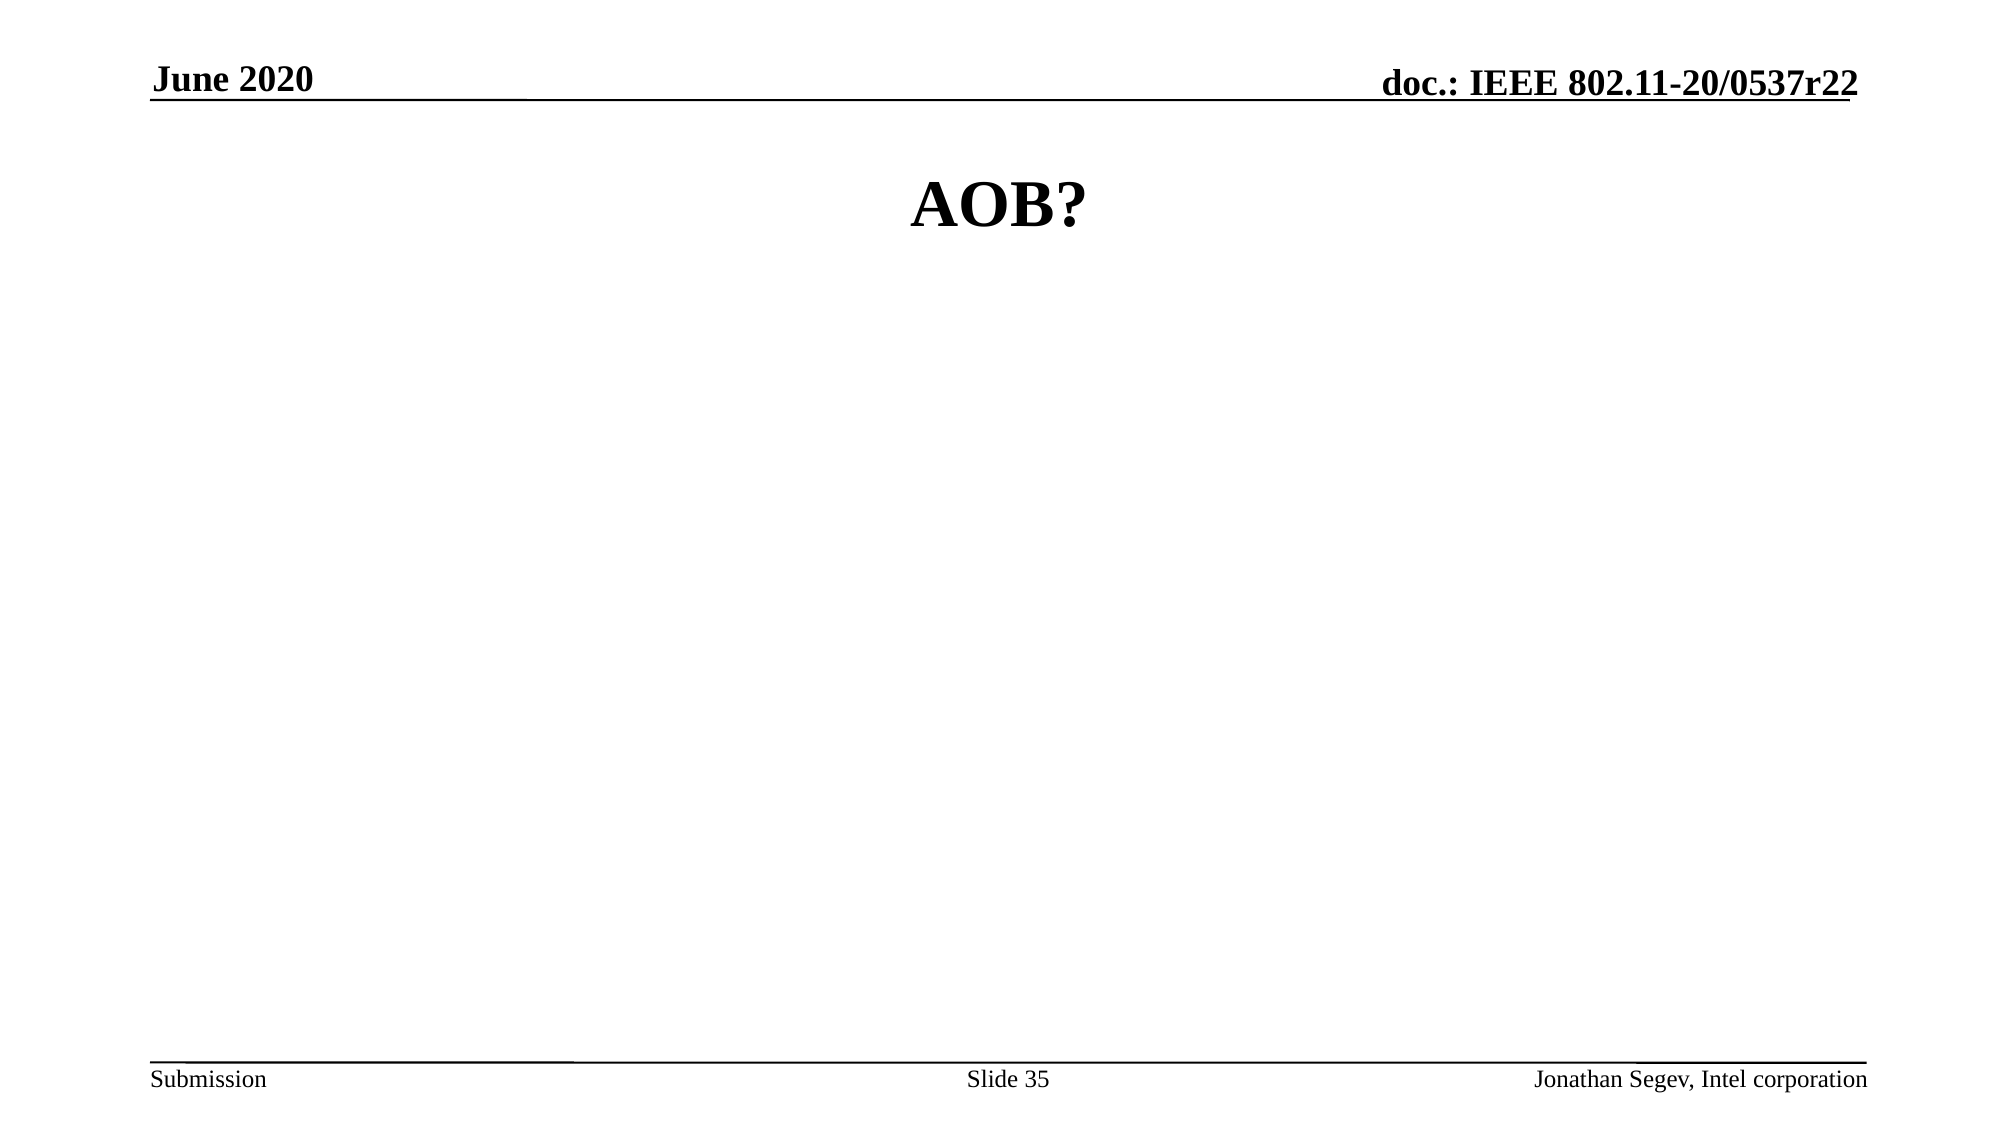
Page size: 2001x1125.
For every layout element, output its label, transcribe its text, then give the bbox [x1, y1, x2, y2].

title AOB? [149, 112, 1850, 288]
slide_number Slide 35 [950, 1061, 1067, 1123]
footer Jonathan Segev, Intel corporation [1171, 1061, 1869, 1093]
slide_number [152, 54, 563, 100]
